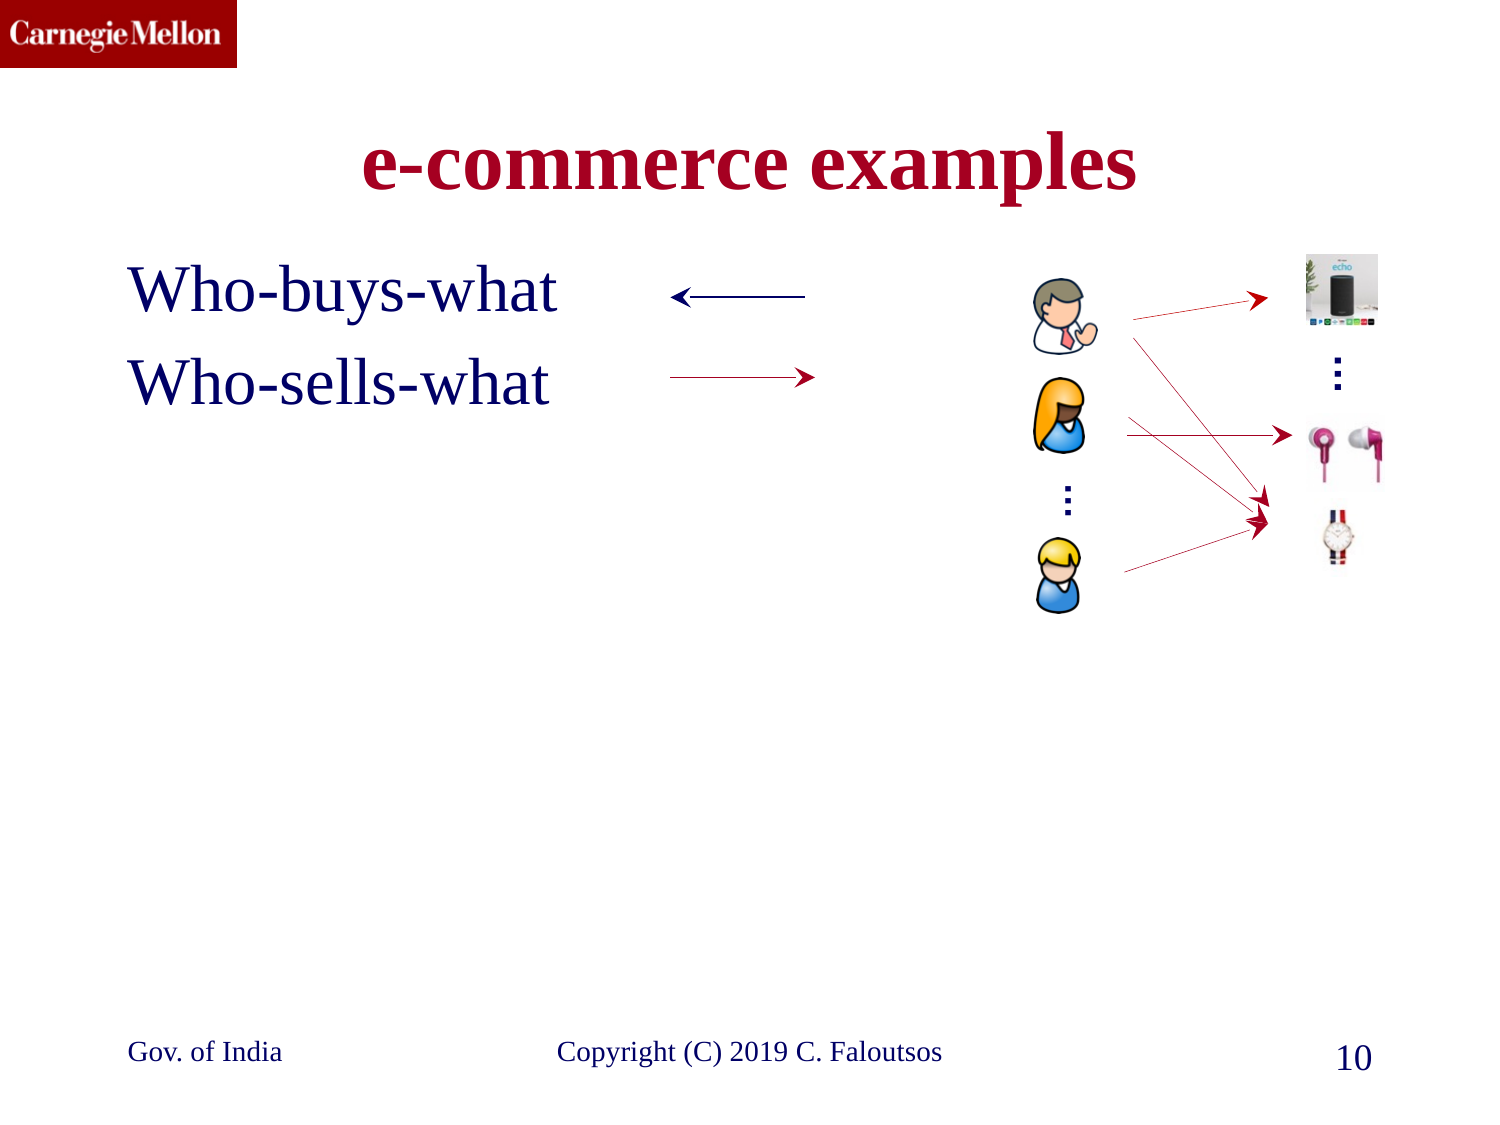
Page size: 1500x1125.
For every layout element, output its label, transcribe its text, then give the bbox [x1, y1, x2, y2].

slide_number Gov. of India [112, 1024, 426, 1101]
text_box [901, 254, 1386, 615]
footer Copyright (C) 2019 C. Faloutsos [512, 1024, 988, 1101]
slide_number 10 [1074, 1024, 1388, 1101]
picture [0, 0, 237, 68]
title e-commerce examples [112, 99, 1388, 213]
list Who-buys-what Who-sells-what [112, 237, 1388, 1001]
